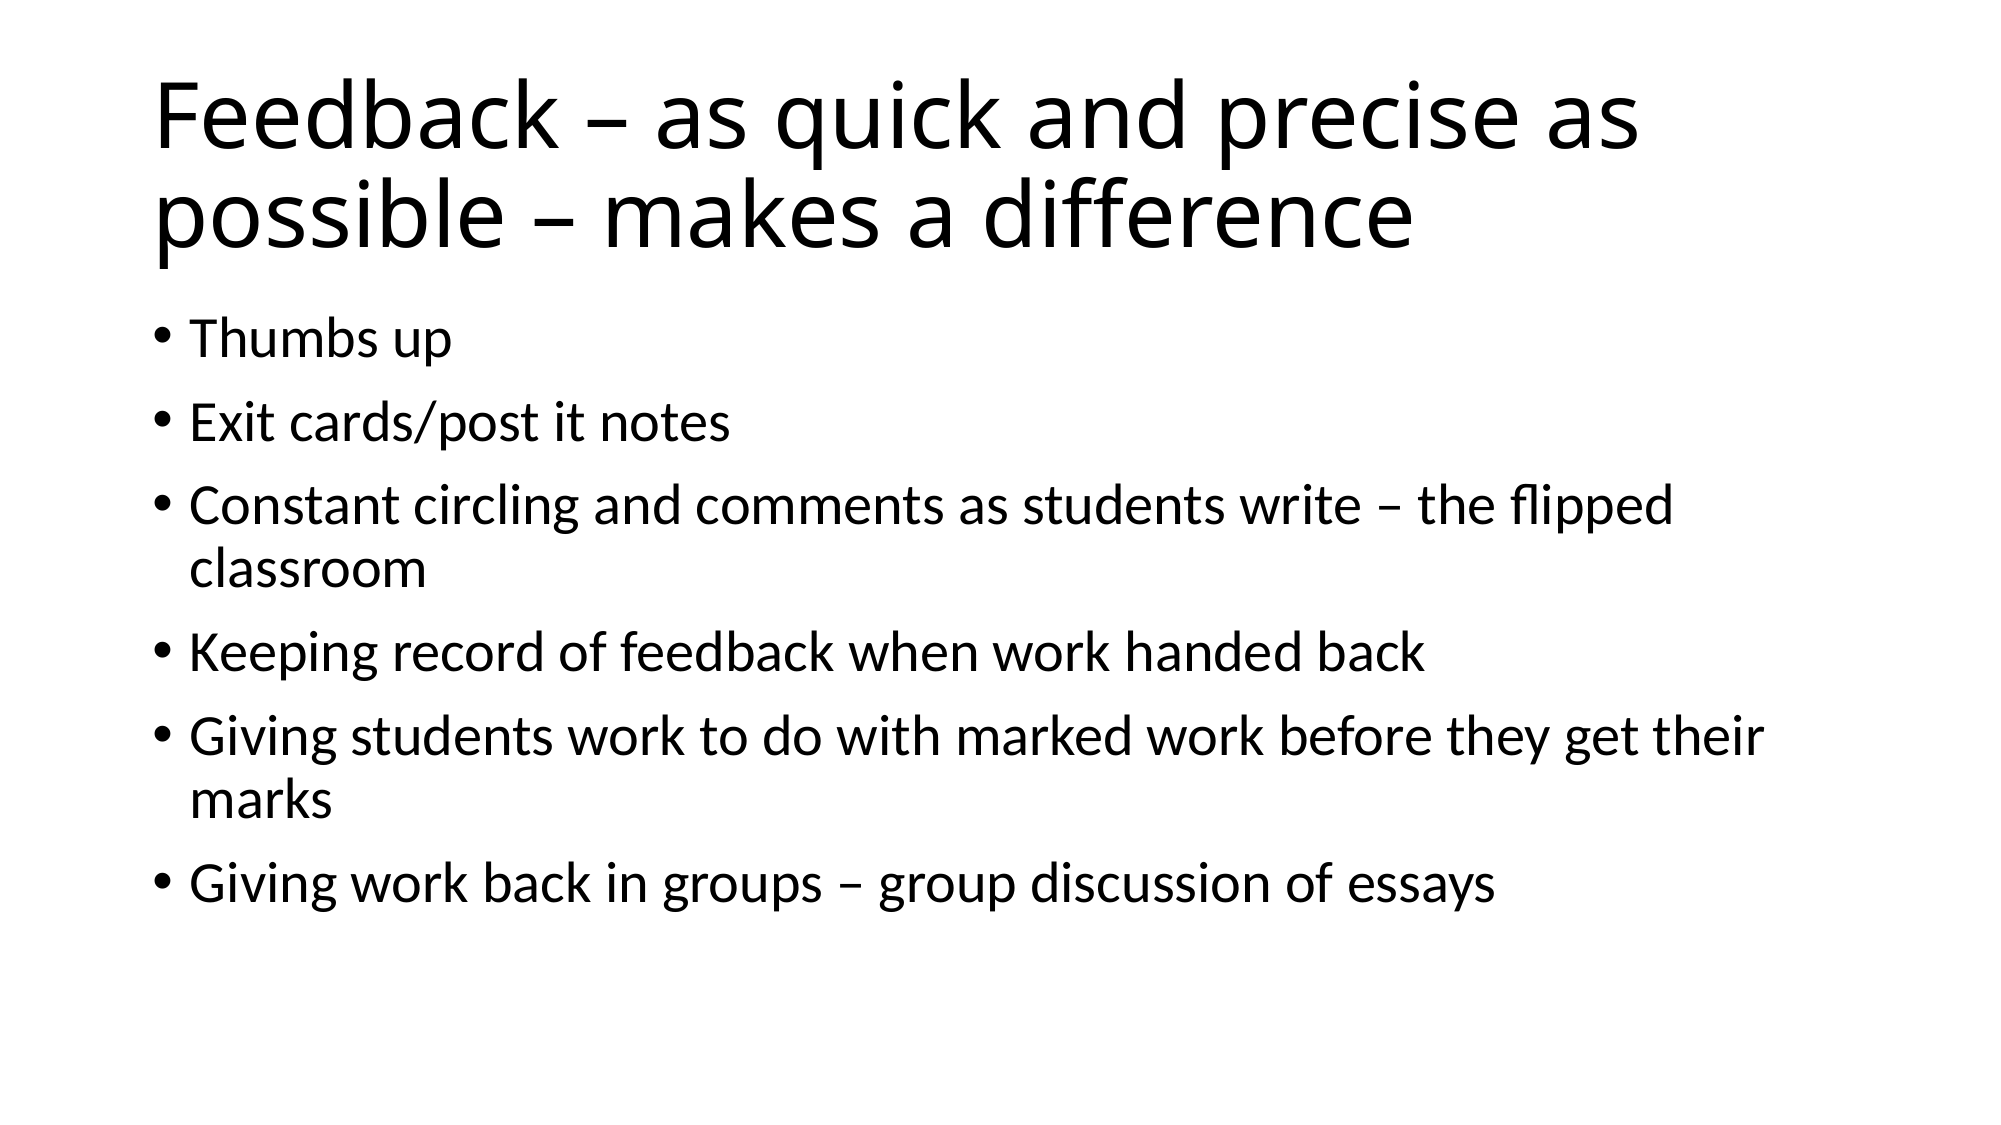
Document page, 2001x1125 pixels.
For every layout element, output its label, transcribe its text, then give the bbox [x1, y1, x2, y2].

title Feedback – as quick and precise as possible – makes a difference [137, 59, 1863, 278]
list Thumbs up Exit cards/post it notes Constant circling and comments as students write – the flipped classroom Keeping record of feedback when work handed back Giving students work to do with marked work before they get their marks Giving work back in groups – group discussion of essays [137, 299, 1863, 1014]
